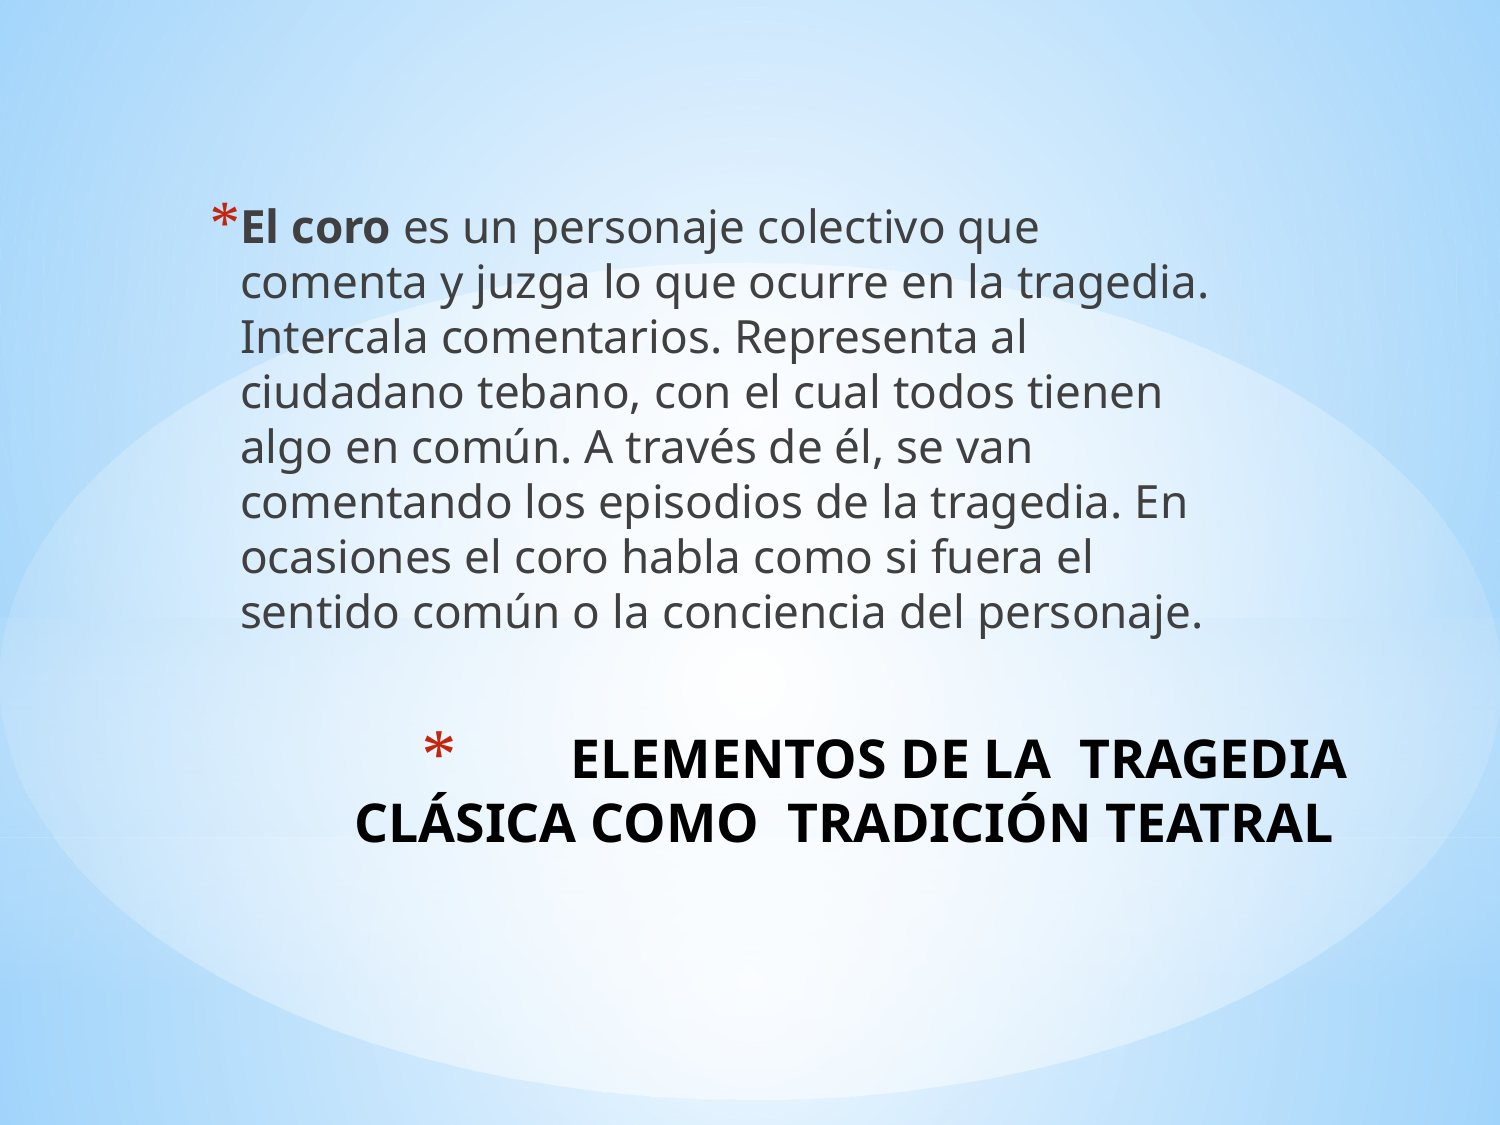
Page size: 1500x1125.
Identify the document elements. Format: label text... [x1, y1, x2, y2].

list El coro es un personaje colectivo que comenta y juzga lo que ocurre en la tragedia. Intercala comentarios. Representa al ciudadano tebano, con el cual todos tienen algo en común. A través de él, se van comentando los episodios de la tragedia. En ocasiones el coro habla como si fuera el sentido común o la conciencia del personaje. [187, 120, 1238, 690]
title ELEMENTOS DE LA TRAGEDIA CLÁSICA COMO TRADICIÓN TEATRAL [294, 717, 1363, 905]
